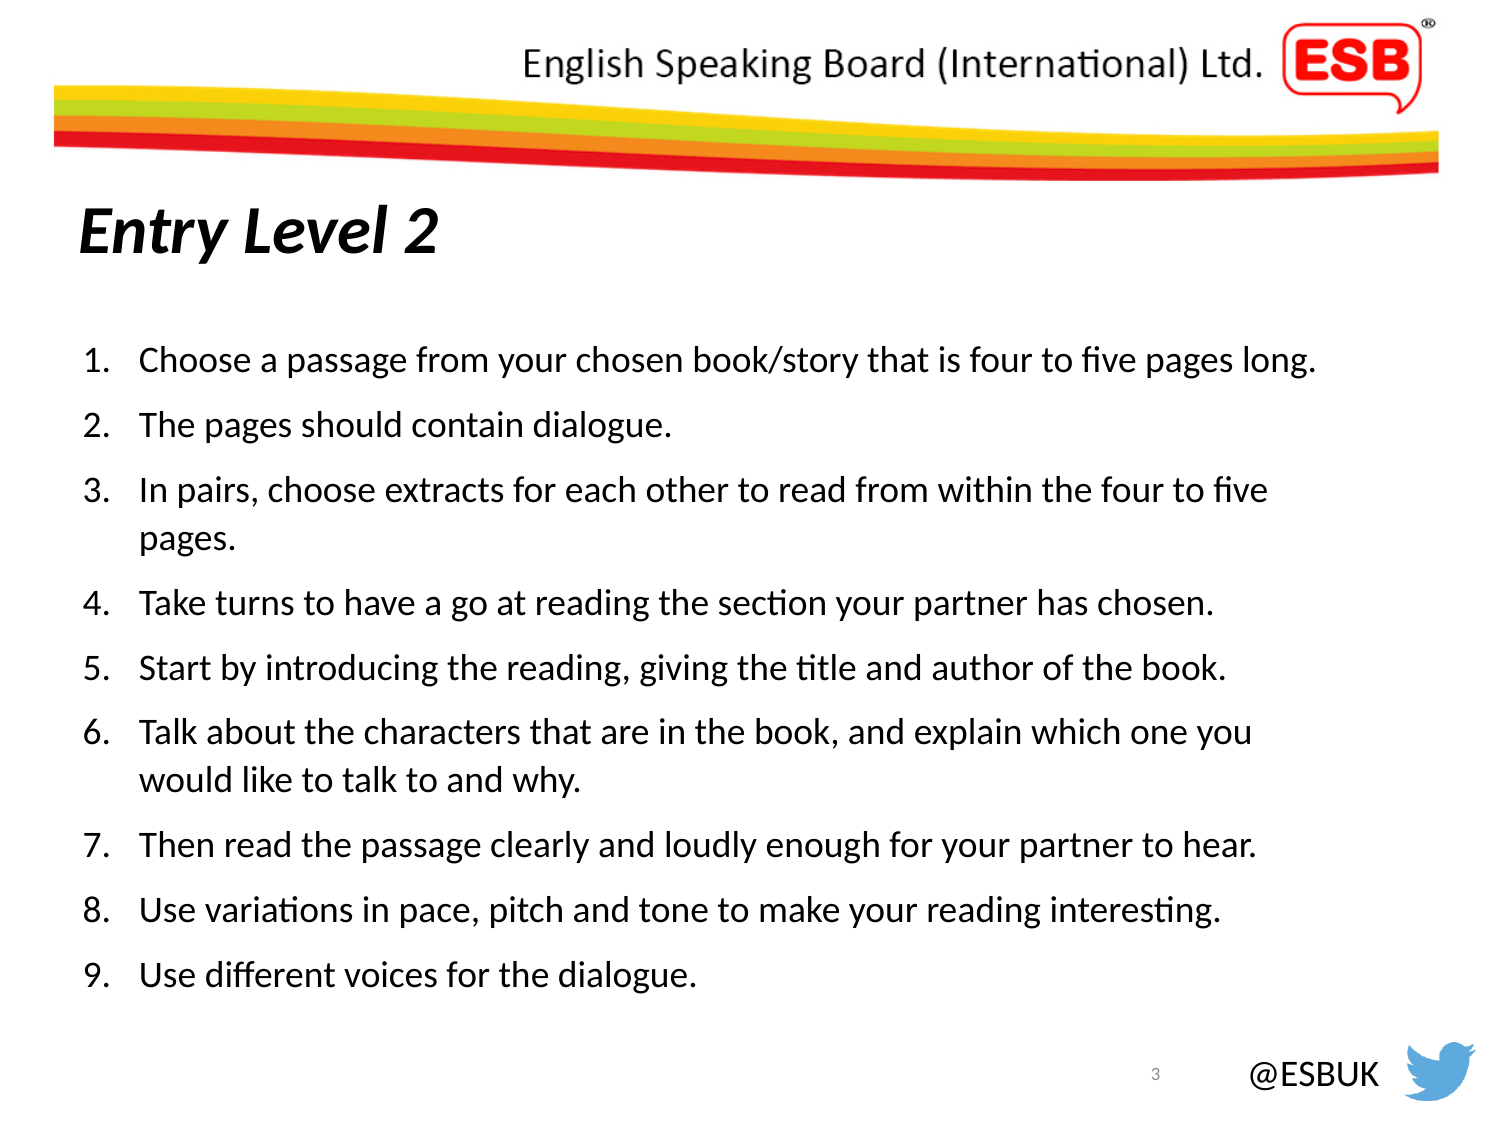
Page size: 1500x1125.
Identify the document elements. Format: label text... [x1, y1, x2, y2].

picture [0, 0, 1500, 189]
slide_number 3 [930, 1042, 1176, 1103]
text_box Choose a passage from your chosen book/story that is four to five pages long. The pages should contain dialogue. In pairs, choose extracts for each other to read from within the four to five pages. Take turns to have a go at reading the section your partner has chosen. Start by introducing the reading, giving the title and author of the book. Talk about the characters that are in the book, and explain which one you would like to talk to and why. Then read the passage clearly and loudly enough for your partner to hear. Use variations in pace, pitch and tone to make your reading interesting. Use different voices for the dialogue. [67, 324, 1368, 1003]
picture [1404, 1042, 1476, 1101]
title Entry Level 2 [63, 172, 1358, 291]
